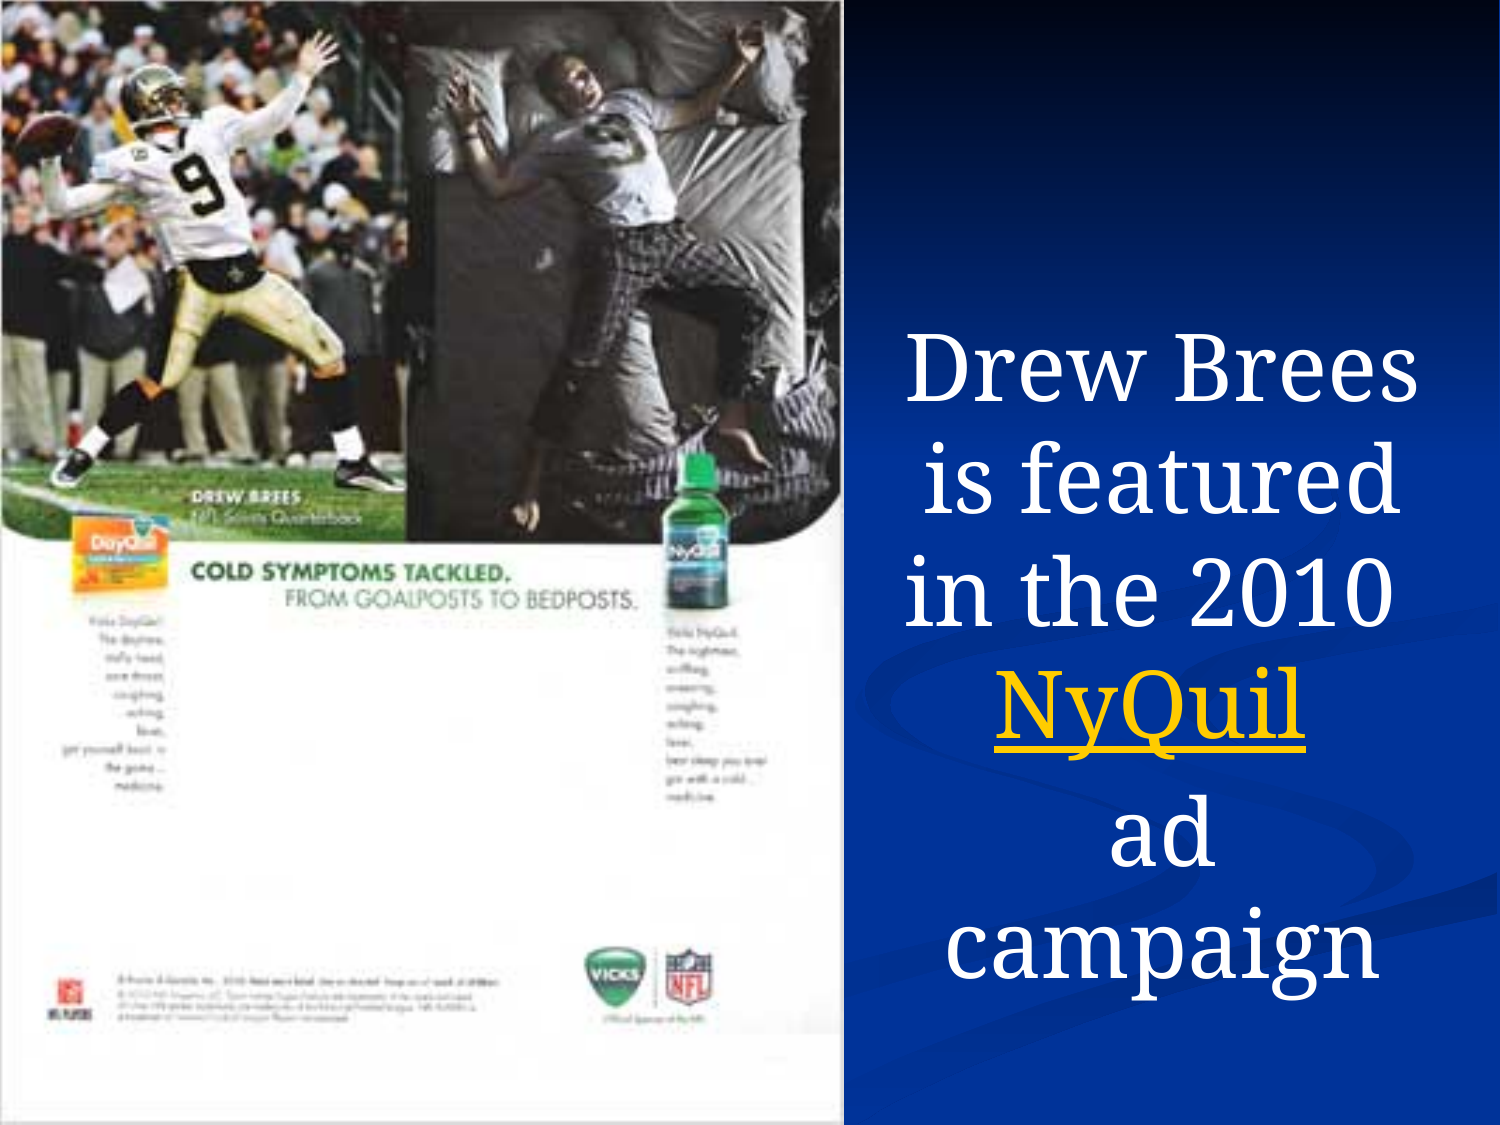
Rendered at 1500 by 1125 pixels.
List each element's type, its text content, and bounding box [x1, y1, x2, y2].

picture [0, 0, 844, 1125]
text_box Drew Brees is featured in the 2010 NyQuil ad campaign [862, 299, 1463, 1005]
